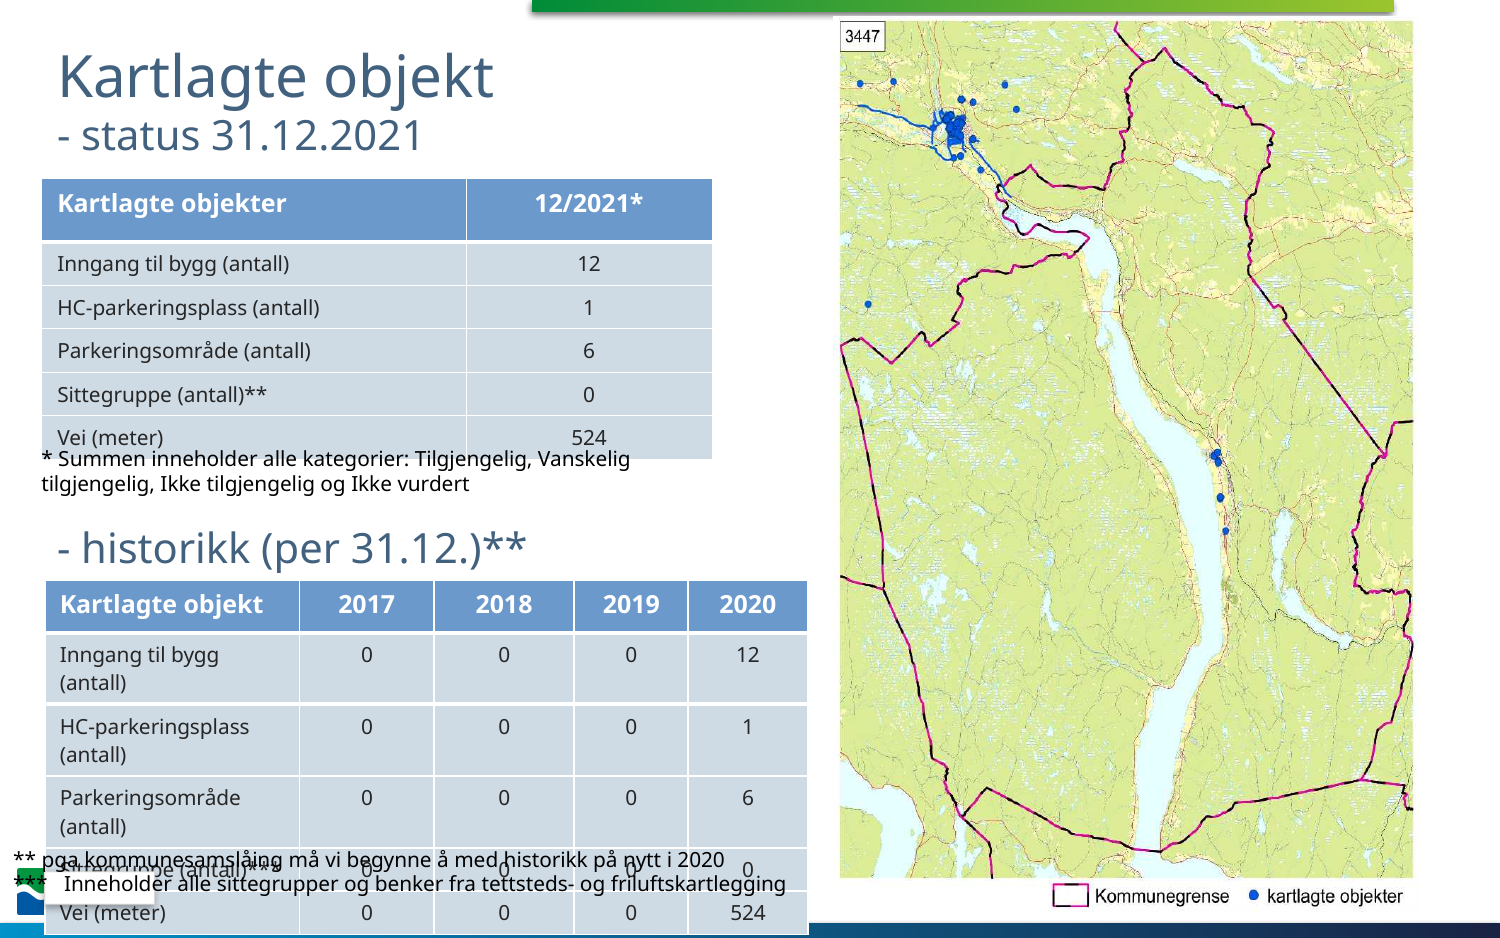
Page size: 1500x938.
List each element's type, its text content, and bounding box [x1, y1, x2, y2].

table_cell 0 [300, 635, 433, 702]
table_cell 0 [300, 777, 433, 838]
table_cell Inngang til bygg (antall) [46, 635, 299, 702]
table_header Kartlagte objekt [46, 581, 299, 631]
table_cell 1 [467, 286, 712, 328]
table_cell 12 [689, 635, 807, 702]
picture [833, 16, 1419, 913]
text_box - historikk (per 31.12.)** [42, 496, 828, 580]
table_cell HC-parkeringsplass (antall) [42, 286, 466, 328]
table_cell 1 [689, 706, 807, 775]
text_box Kartlagte objekt - status 31.12.2021 [42, 24, 828, 167]
table_cell Parkeringsområde (antall) [46, 777, 299, 838]
table_cell 0 [575, 635, 687, 702]
table_cell 0 [467, 373, 712, 415]
table_header Kartlagte objekter [42, 179, 466, 240]
table_cell 6 [689, 777, 807, 847]
table_header 2019 [575, 581, 687, 631]
table_cell 6 [467, 329, 712, 372]
table_cell 0 [435, 706, 573, 775]
table_cell 524 [467, 416, 712, 459]
table_cell 0 [300, 904, 433, 934]
text_box * Summen inneholder alle kategorier: Tilgjengelig, Vanskelig tilgjengelig, Ikke tilgjengelig og Ikke vurdert [26, 438, 711, 504]
table_cell 524 [689, 892, 807, 934]
table_header 12/2021* [467, 179, 712, 240]
table_cell 0 [575, 904, 687, 934]
table_header 2017 [300, 581, 433, 631]
table_cell 0 [802, 849, 807, 890]
table_cell Inngang til bygg (antall) [42, 244, 466, 285]
table_header 2018 [435, 581, 573, 631]
table_cell 0 [435, 777, 573, 838]
table_header 2020 [689, 581, 807, 631]
table_cell 0 [300, 706, 433, 775]
table_cell 0 [435, 635, 573, 702]
table_cell HC-parkeringsplass (antall) [46, 706, 299, 775]
table_cell Sittegruppe (antall)** [42, 373, 466, 415]
table_cell 0 [435, 904, 573, 934]
table_cell Vei (meter) [46, 904, 299, 934]
table_cell 12 [467, 244, 712, 285]
text_box ** pga kommunesamslåing må vi begynne å med historikk på nytt i 2020 *** Inneholder alle sittegrupper og benker fra tettsteds- og friluftskartlegging [0, 838, 802, 904]
table_cell 0 [575, 706, 687, 775]
table_cell Vei (meter) [42, 416, 466, 438]
table_cell 0 [575, 777, 687, 838]
table_cell Parkeringsområde (antall) [42, 329, 466, 372]
